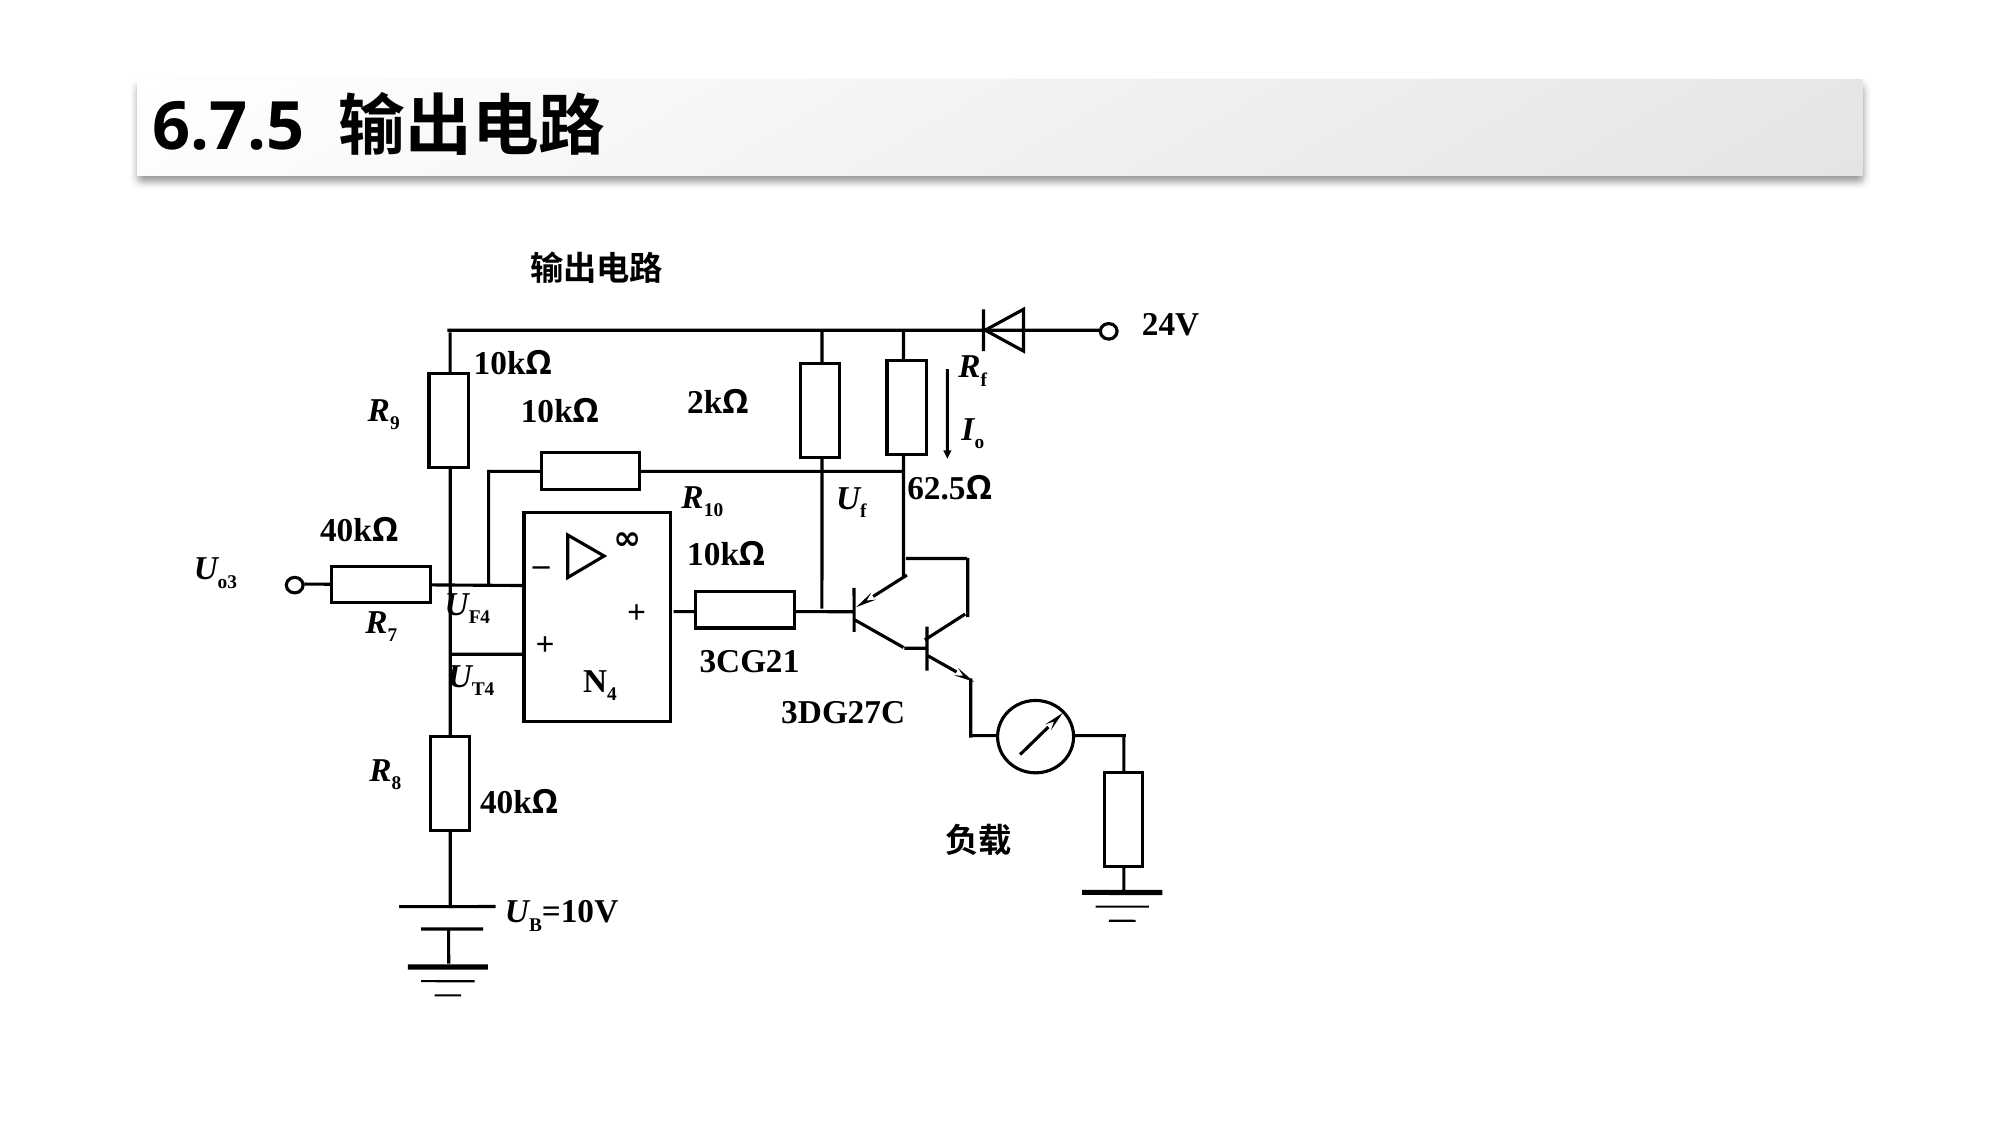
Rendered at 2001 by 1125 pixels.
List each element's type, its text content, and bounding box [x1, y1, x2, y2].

title 6.7.5 输出电路 [137, 79, 1863, 176]
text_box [193, 247, 1266, 996]
